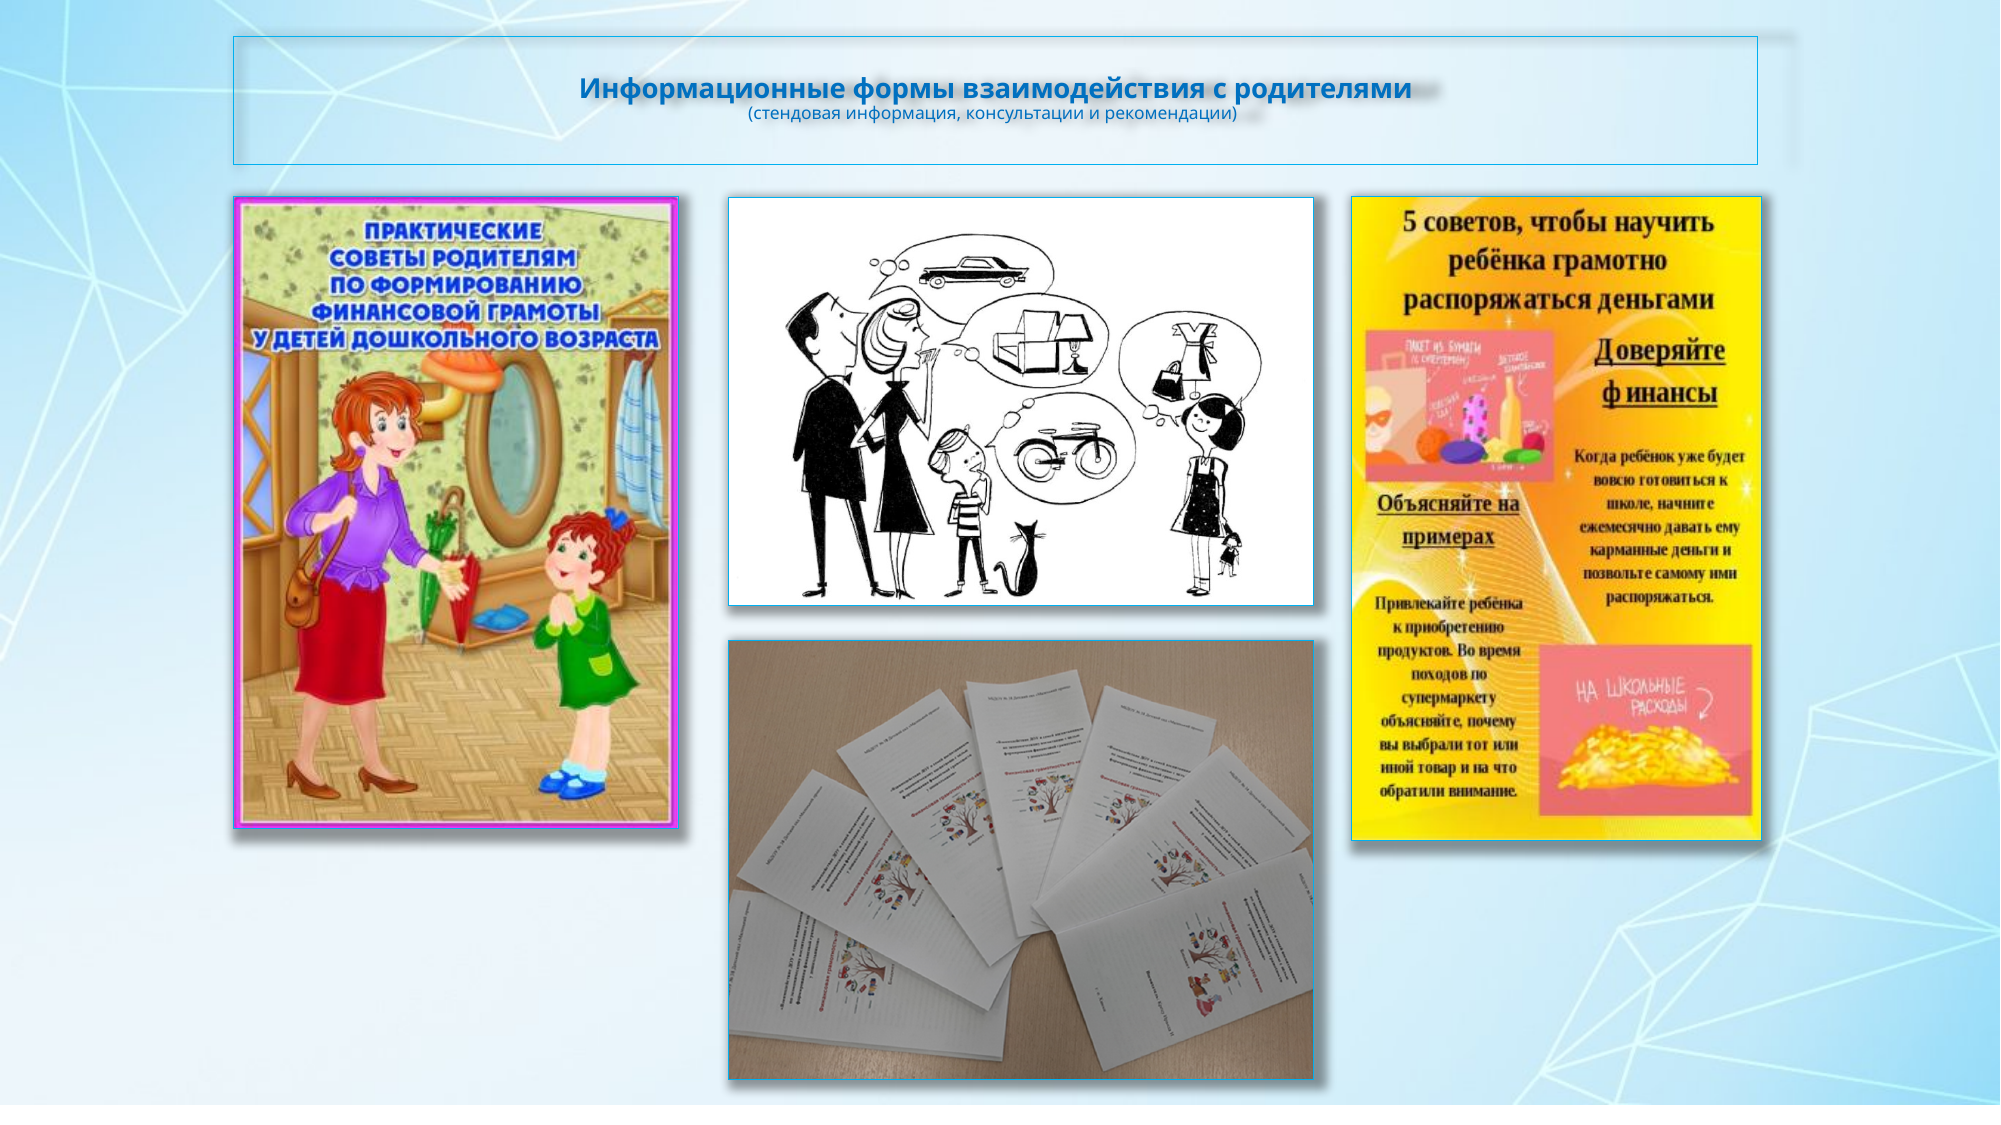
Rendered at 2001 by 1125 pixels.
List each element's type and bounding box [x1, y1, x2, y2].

picture [730, 199, 1312, 604]
picture [235, 198, 677, 827]
picture [730, 642, 1312, 1078]
picture [1353, 198, 1760, 839]
list [0, 0, 2000, 1105]
